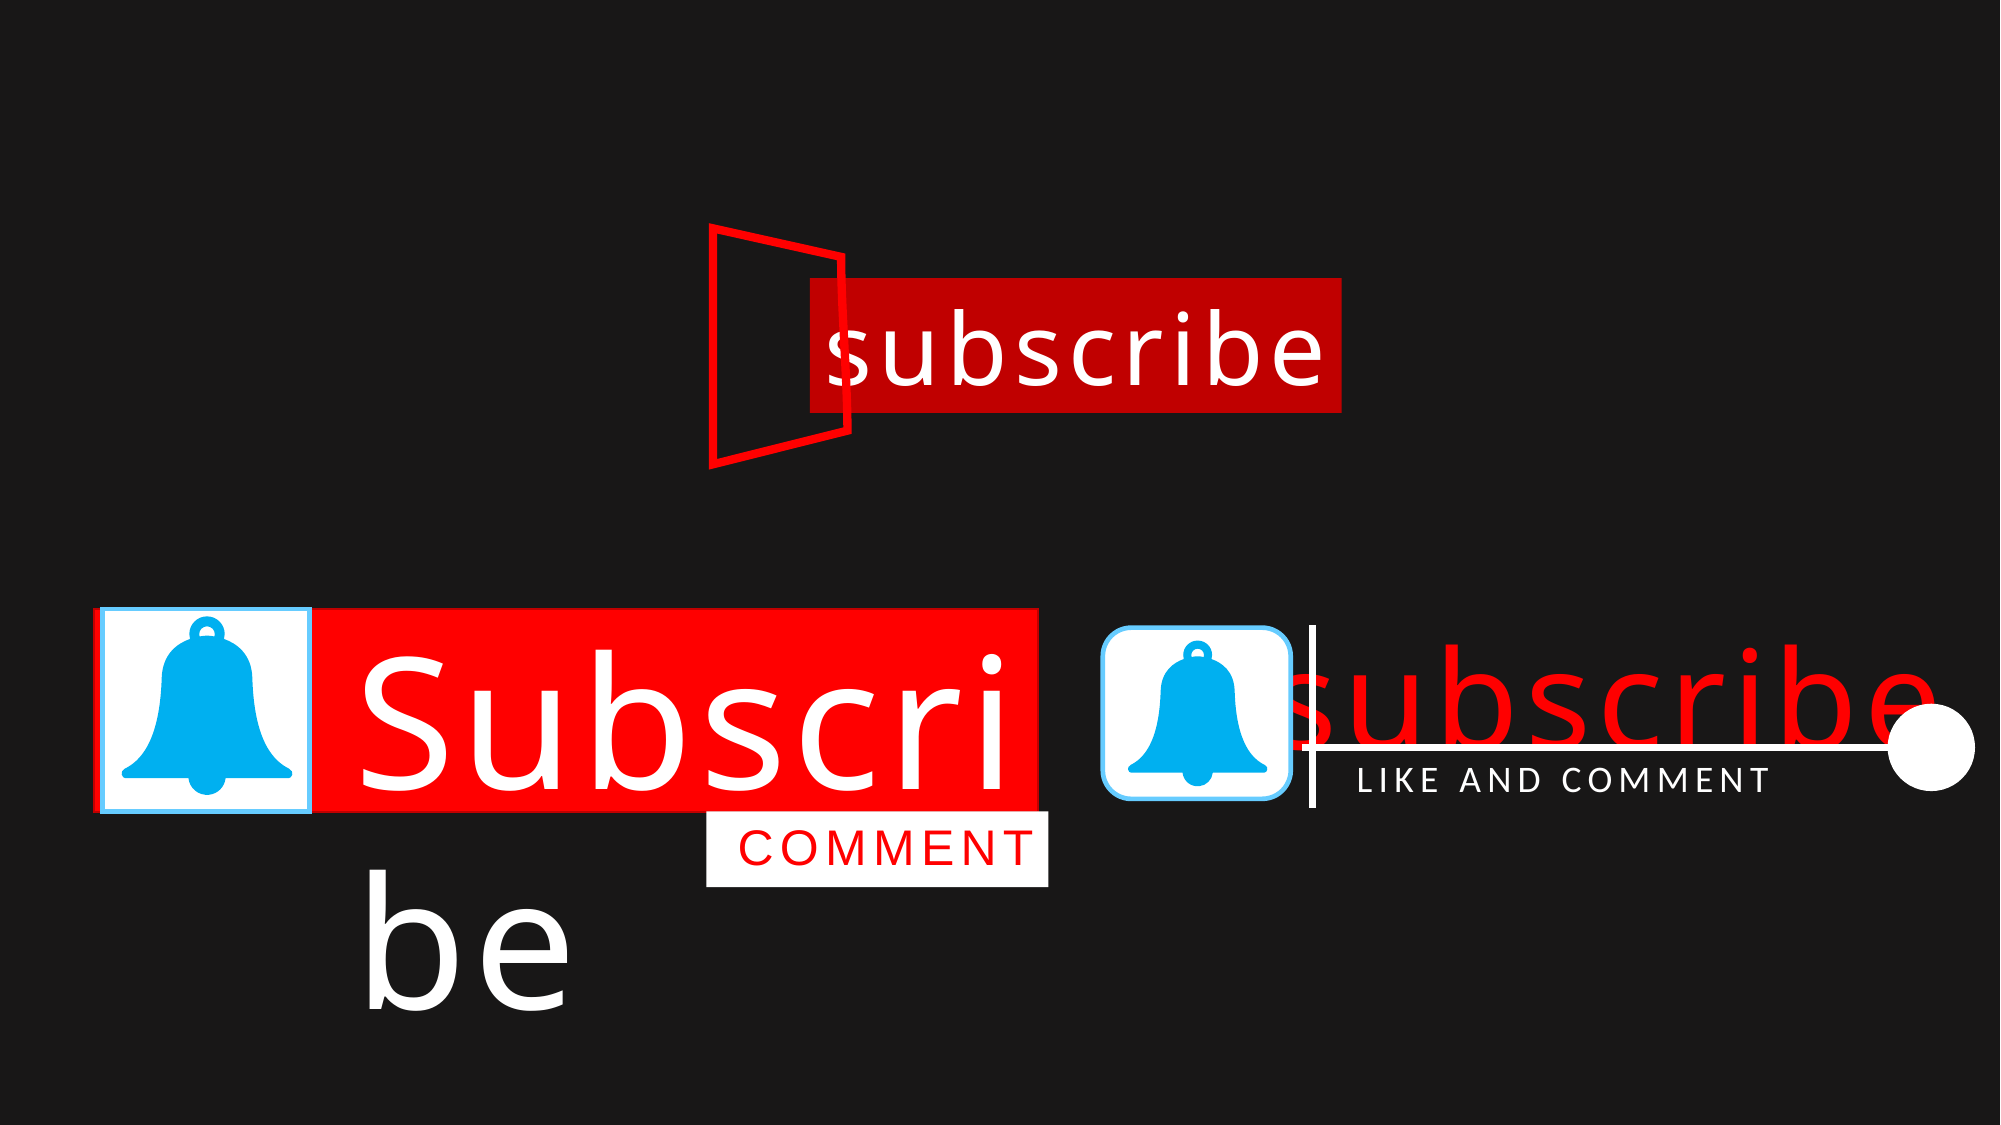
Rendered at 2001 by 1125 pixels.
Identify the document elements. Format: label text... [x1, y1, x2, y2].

text_box COMMENT [722, 808, 1049, 884]
text_box [711, 227, 849, 466]
text_box [101, 608, 310, 812]
text_box subscribe [843, 278, 1342, 413]
text_box [705, 810, 1049, 888]
text_box [93, 608, 339, 813]
text_box LIKE AND COMMENT [1341, 784, 1859, 808]
text_box [121, 616, 293, 795]
text_box [1128, 640, 1268, 787]
text_box Subscribe [339, 598, 1039, 1054]
text_box subscribe [1257, 604, 1958, 784]
text_box [1886, 702, 1977, 793]
text_box [1101, 626, 1292, 800]
